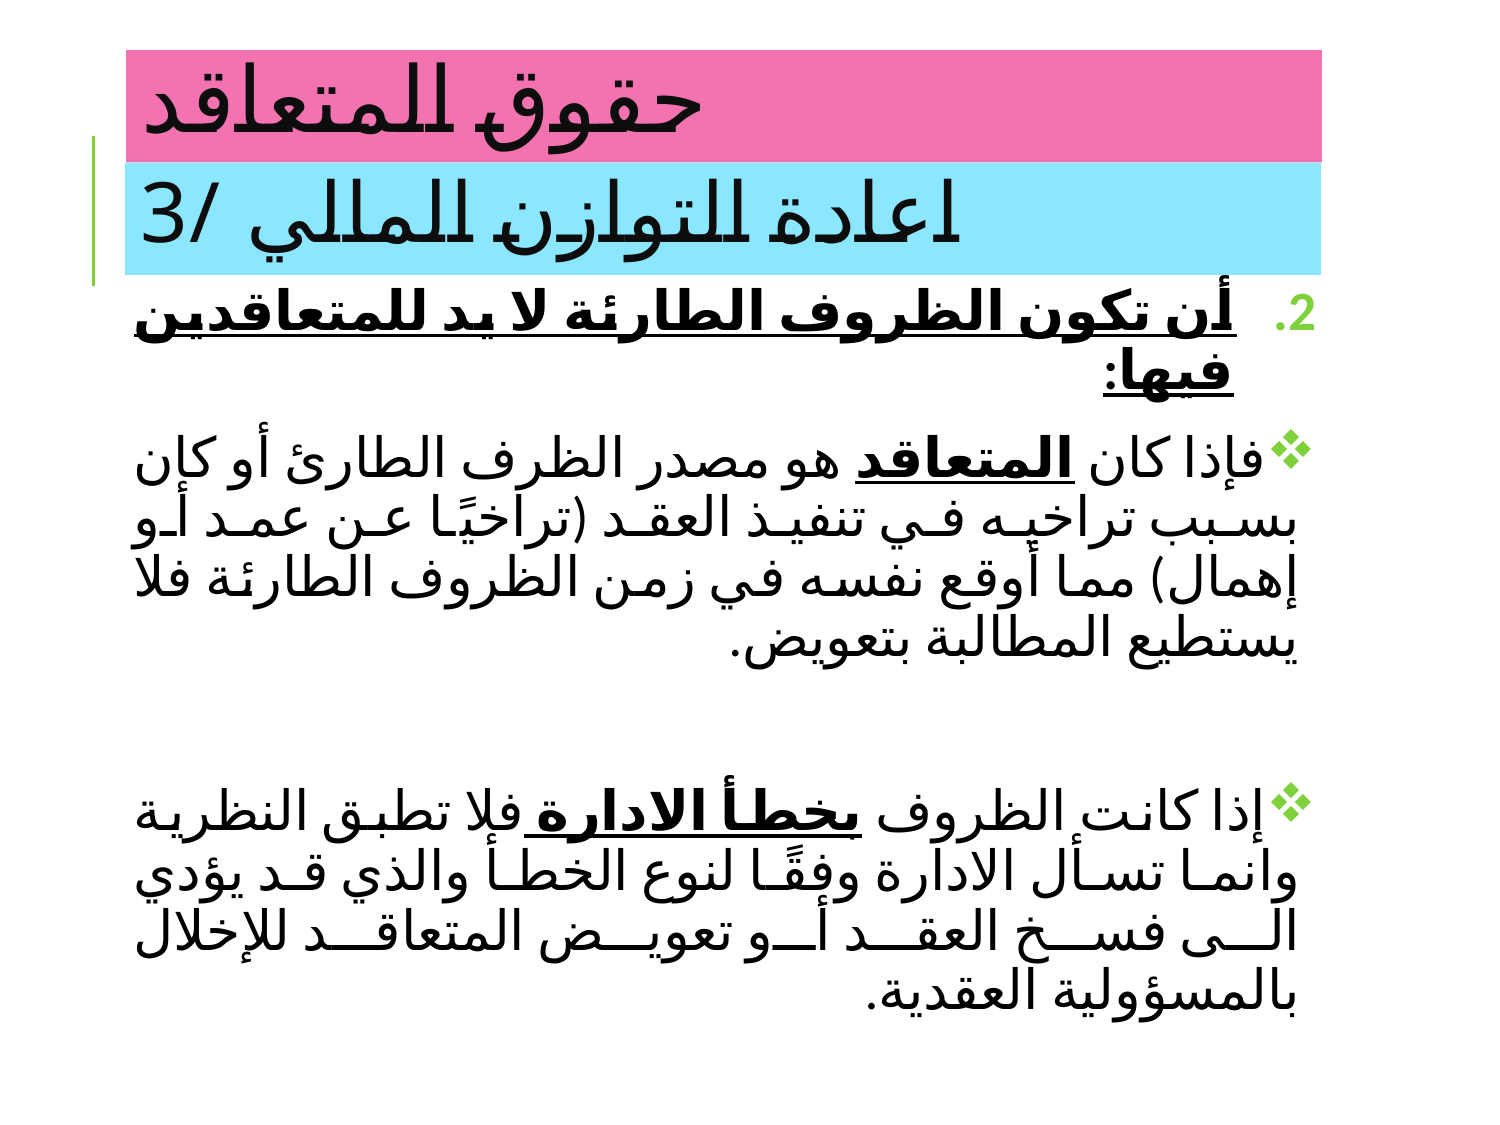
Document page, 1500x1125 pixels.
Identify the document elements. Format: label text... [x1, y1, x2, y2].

title حقوق المتعاقد [126, 50, 1322, 163]
text_box 3/ اعادة التوازن المالي [124, 162, 1321, 275]
list أن تكون الظروف الطارئة لا يد للمتعاقدين فيها: فإذا كان المتعاقد هو مصدر الظرف الطارئ أو كان بسبب تراخيه في تنفيذ العقد (تراخيًا عن عمد أو إهمال) مما أوقع نفسه في زمن الظروف الطارئة فلا يستطيع المطالبة بتعويض. إذا كانت الظروف بخطأ الادارة فلا تطبق النظرية وانما تسأل الادارة وفقًا لنوع الخطأ والذي قد يؤدي الى فسخ العقد أو تعويض المتعاقد للإخلال بالمسؤولية العقدية. [126, 275, 1322, 1035]
